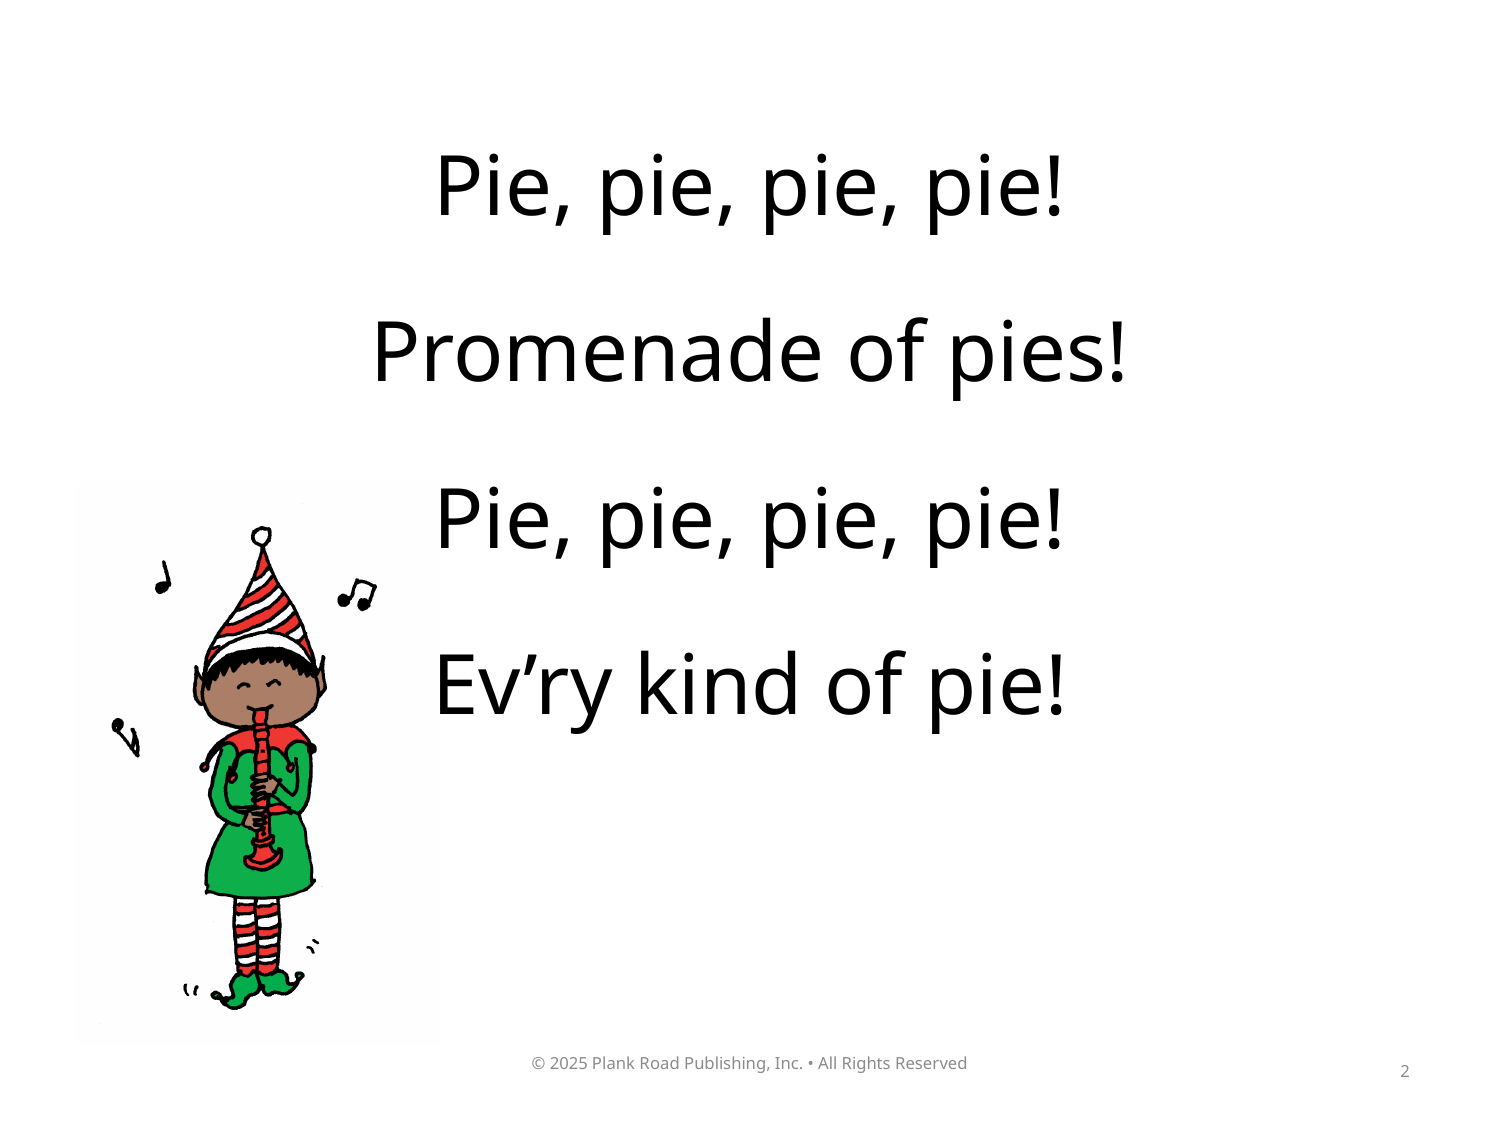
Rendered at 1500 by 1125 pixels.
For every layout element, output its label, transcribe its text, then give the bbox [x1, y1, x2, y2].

list Pie, pie, pie, pie! Promenade of pies! Pie, pie, pie, pie! Ev’ry kind of pie! [291, 74, 1209, 813]
slide_number 2 [1074, 1042, 1425, 1103]
picture [74, 482, 440, 1047]
